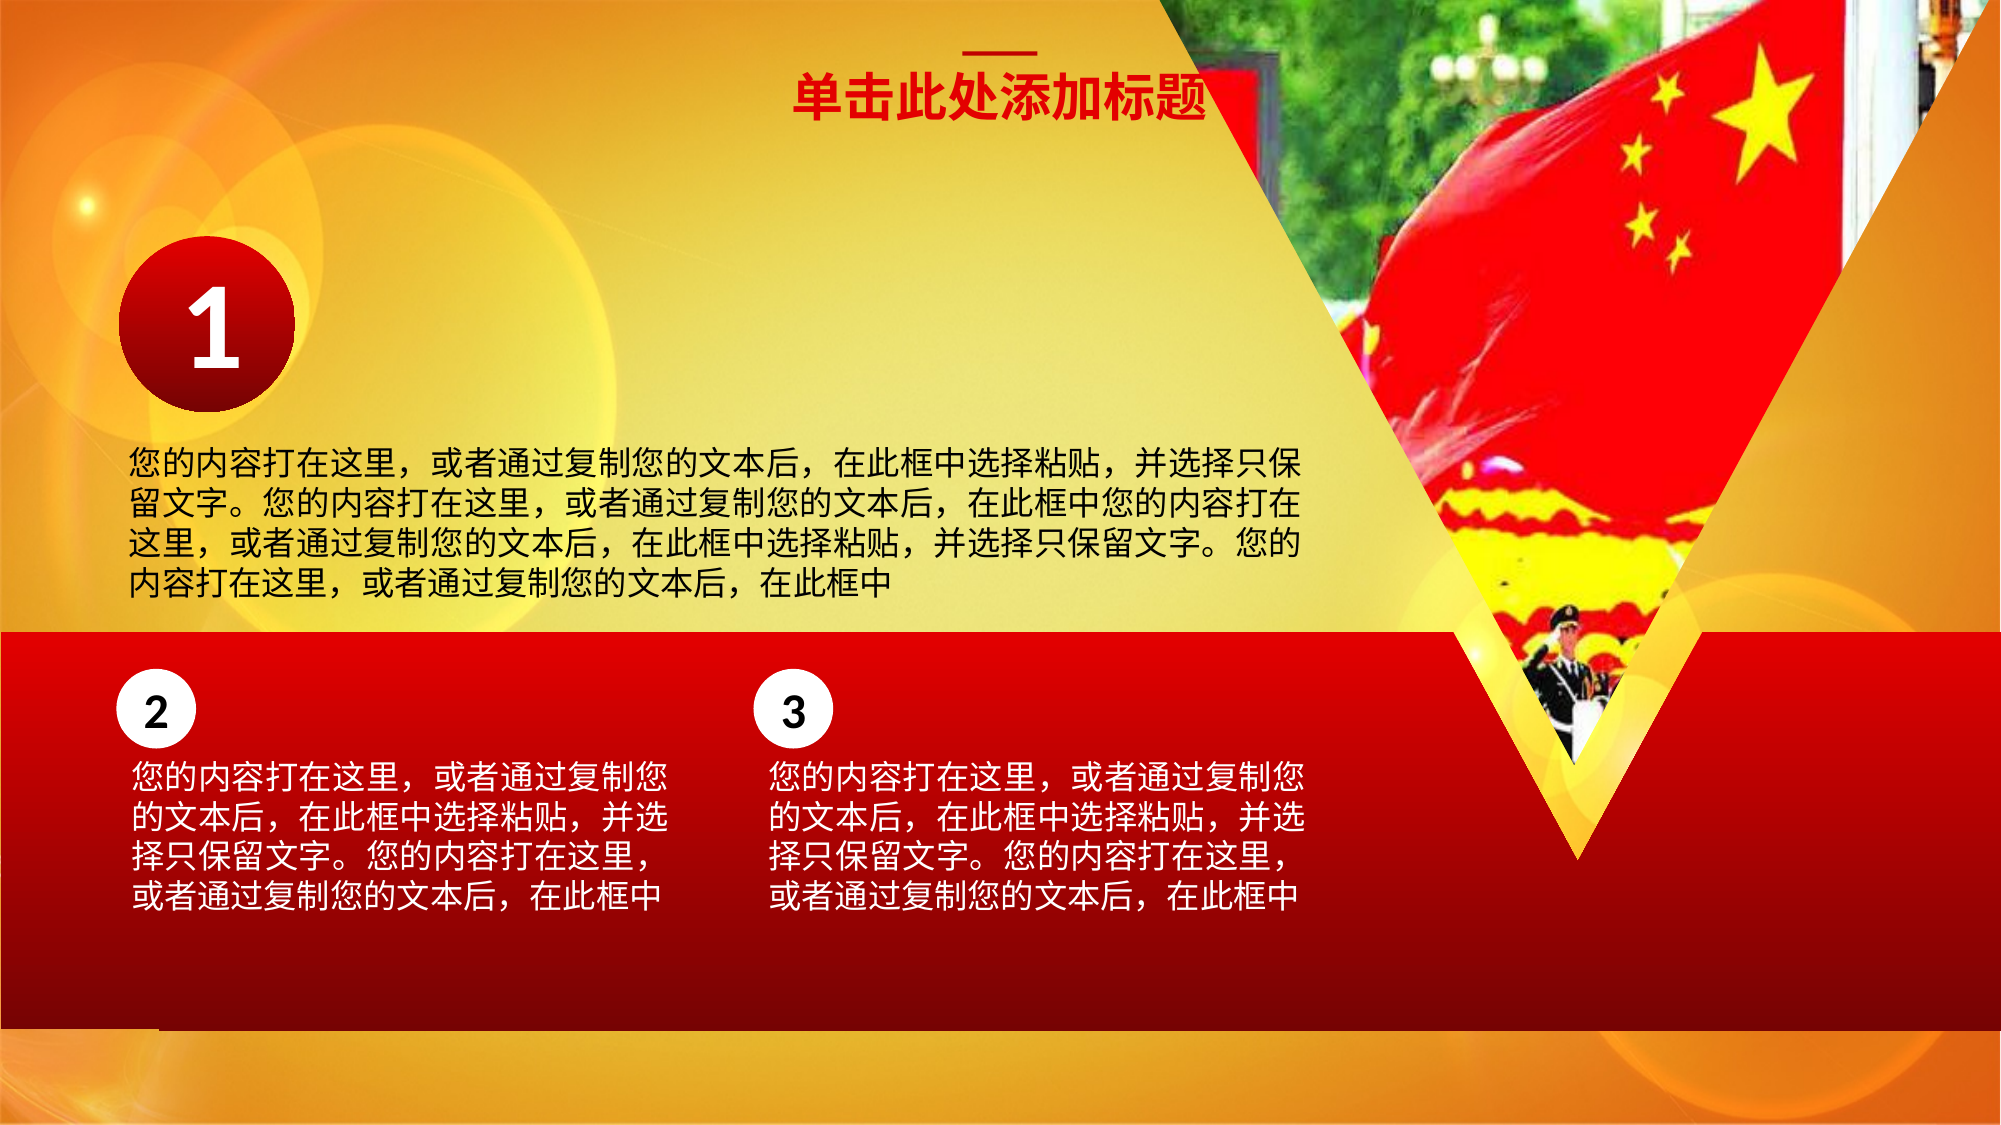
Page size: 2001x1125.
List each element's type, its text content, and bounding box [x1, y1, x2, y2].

text_box 单击此处添加标题 [777, 57, 1223, 135]
picture [0, 0, 2001, 1125]
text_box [119, 236, 306, 412]
text_box [961, 50, 1038, 57]
text_box [1158, 0, 1991, 768]
text_box 您的内容打在这里，或者通过复制您的文本后，在此框中选择粘贴，并选择只保留文字。您的内容打在这里，或者通过复制您的文本后，在此框中您的内容打在这里，或者通过复制您的文本后，在此框中选择粘贴，并选择只保留文字。您的内容打在这里，或者通过复制您的文本后，在此框中 [113, 434, 1319, 610]
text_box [751, 668, 836, 749]
text_box 您的内容打在这里，或者通过复制您的文本后，在此框中选择粘贴，并选择只保留文字。您的内容打在这里，或者通过复制您的文本后，在此框中 [116, 748, 684, 923]
text_box 您的内容打在这里，或者通过复制您的文本后，在此框中选择粘贴，并选择只保留文字。您的内容打在这里，或者通过复制您的文本后，在此框中 [753, 748, 1322, 923]
text_box [0, 631, 2000, 1033]
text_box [113, 668, 199, 749]
